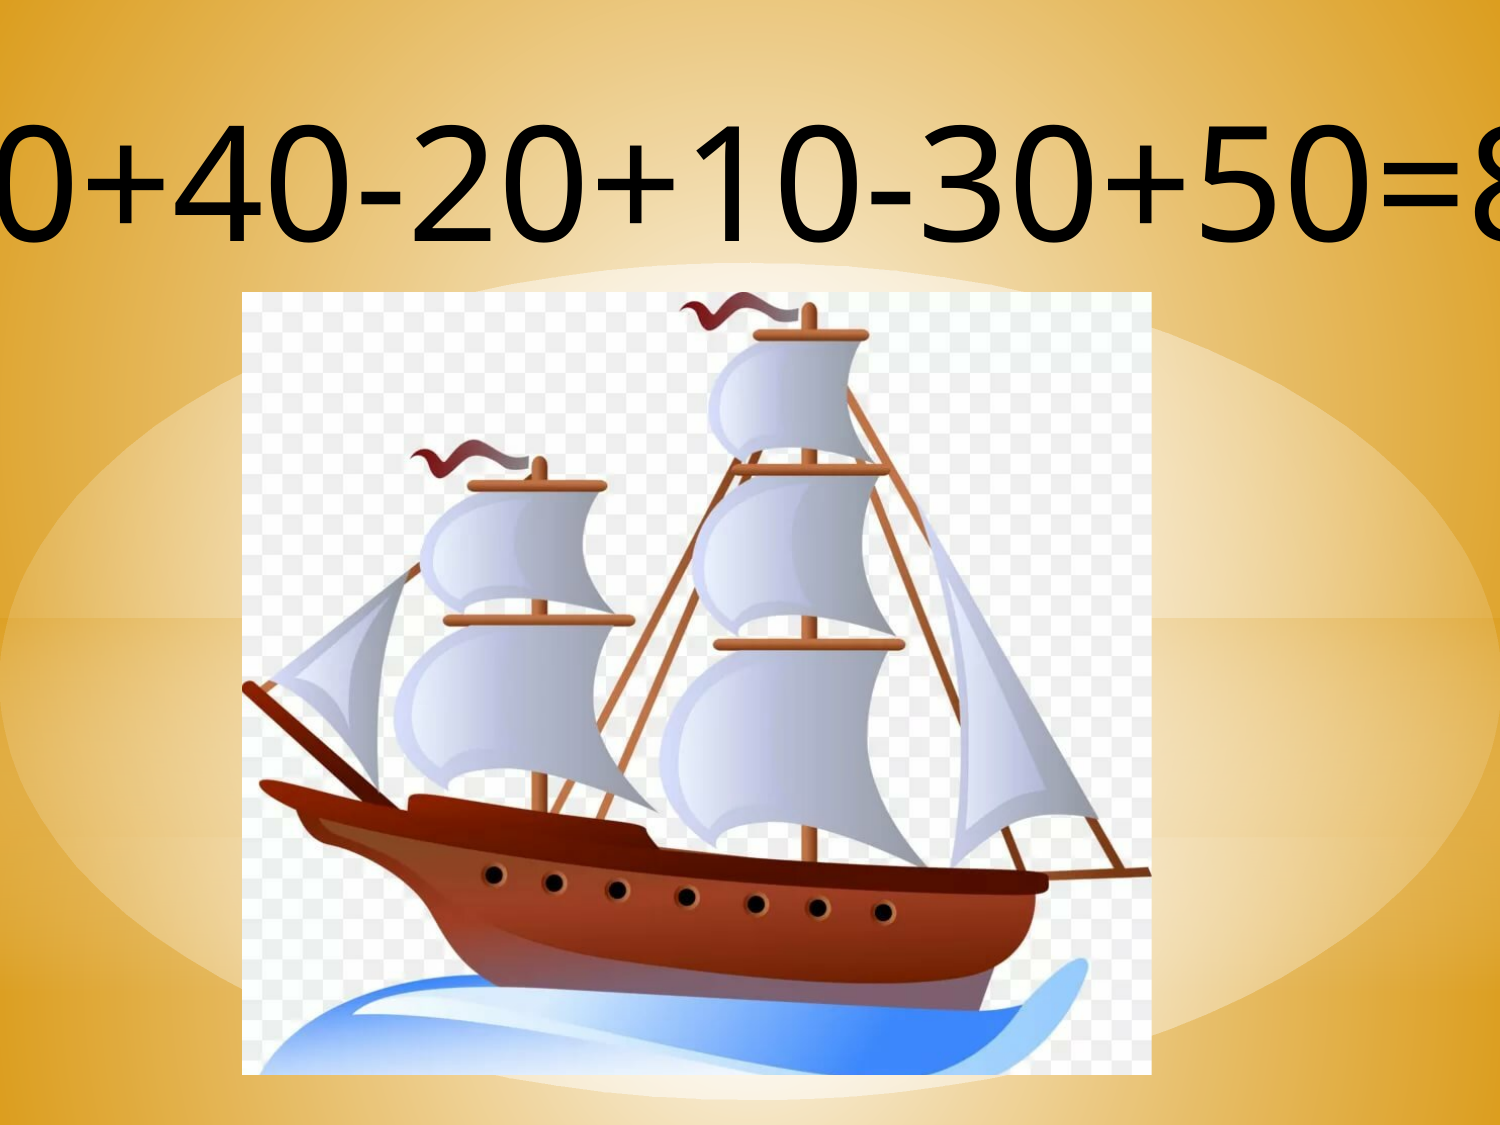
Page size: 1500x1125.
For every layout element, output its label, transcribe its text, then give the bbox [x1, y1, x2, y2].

text_box 30+40-20+10-30+50=80 [0, 73, 1500, 281]
picture [241, 292, 1152, 1075]
